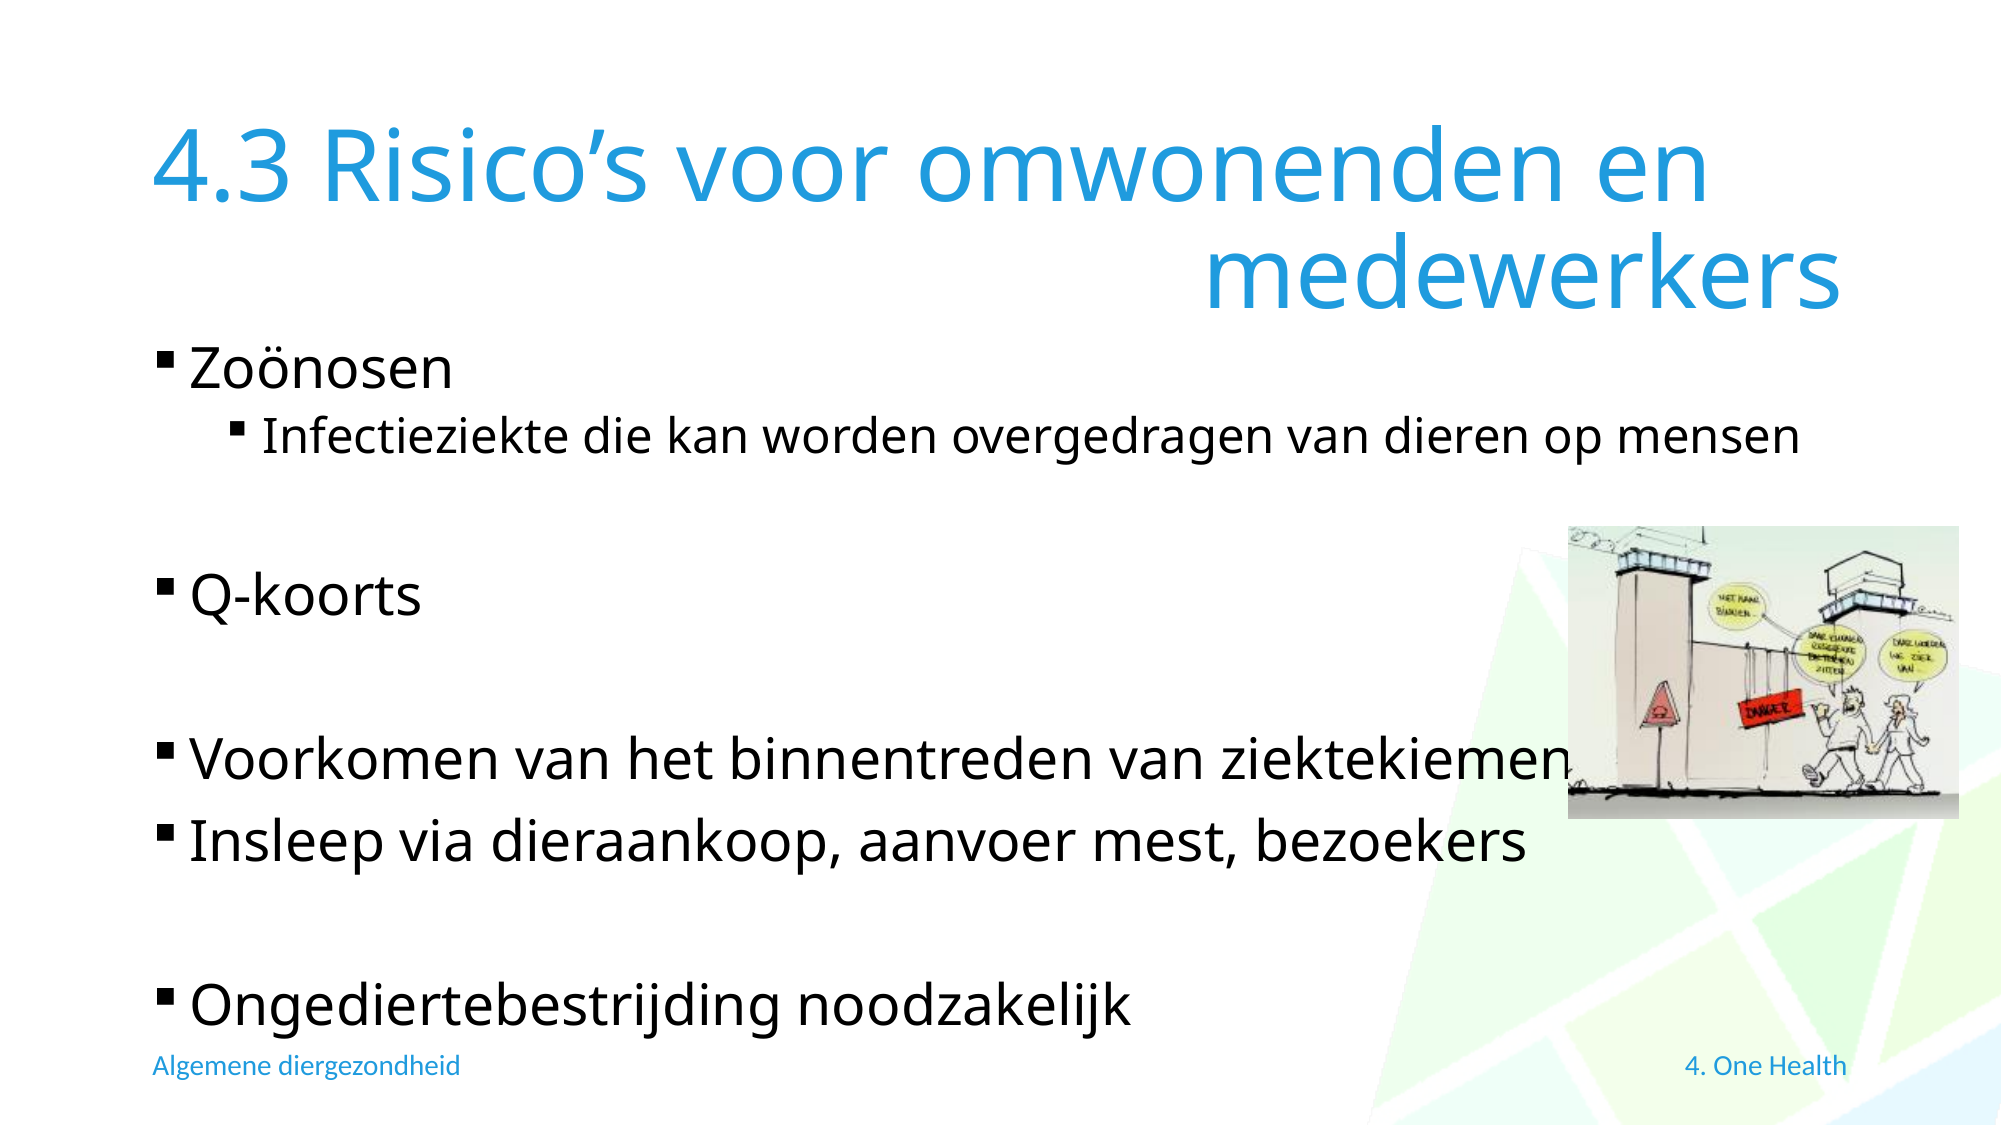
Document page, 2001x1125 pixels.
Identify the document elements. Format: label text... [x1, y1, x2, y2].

list Algemene diergezondheid [137, 1042, 588, 1103]
list Zoönosen Infectieziekte die kan worden overgedragen van dieren op mensen Q-koorts Voorkomen van het binnentreden van ziektekiemen Insleep via dieraankoop, aanvoer mest, bezoekers Ongediertebestrijding noodzakelijk [137, 331, 1863, 1046]
title 4.3 Risico’s voor omwonenden en medewerkers [137, 86, 1959, 359]
list 4. One Health [1412, 1042, 1863, 1103]
picture [1568, 526, 1959, 819]
